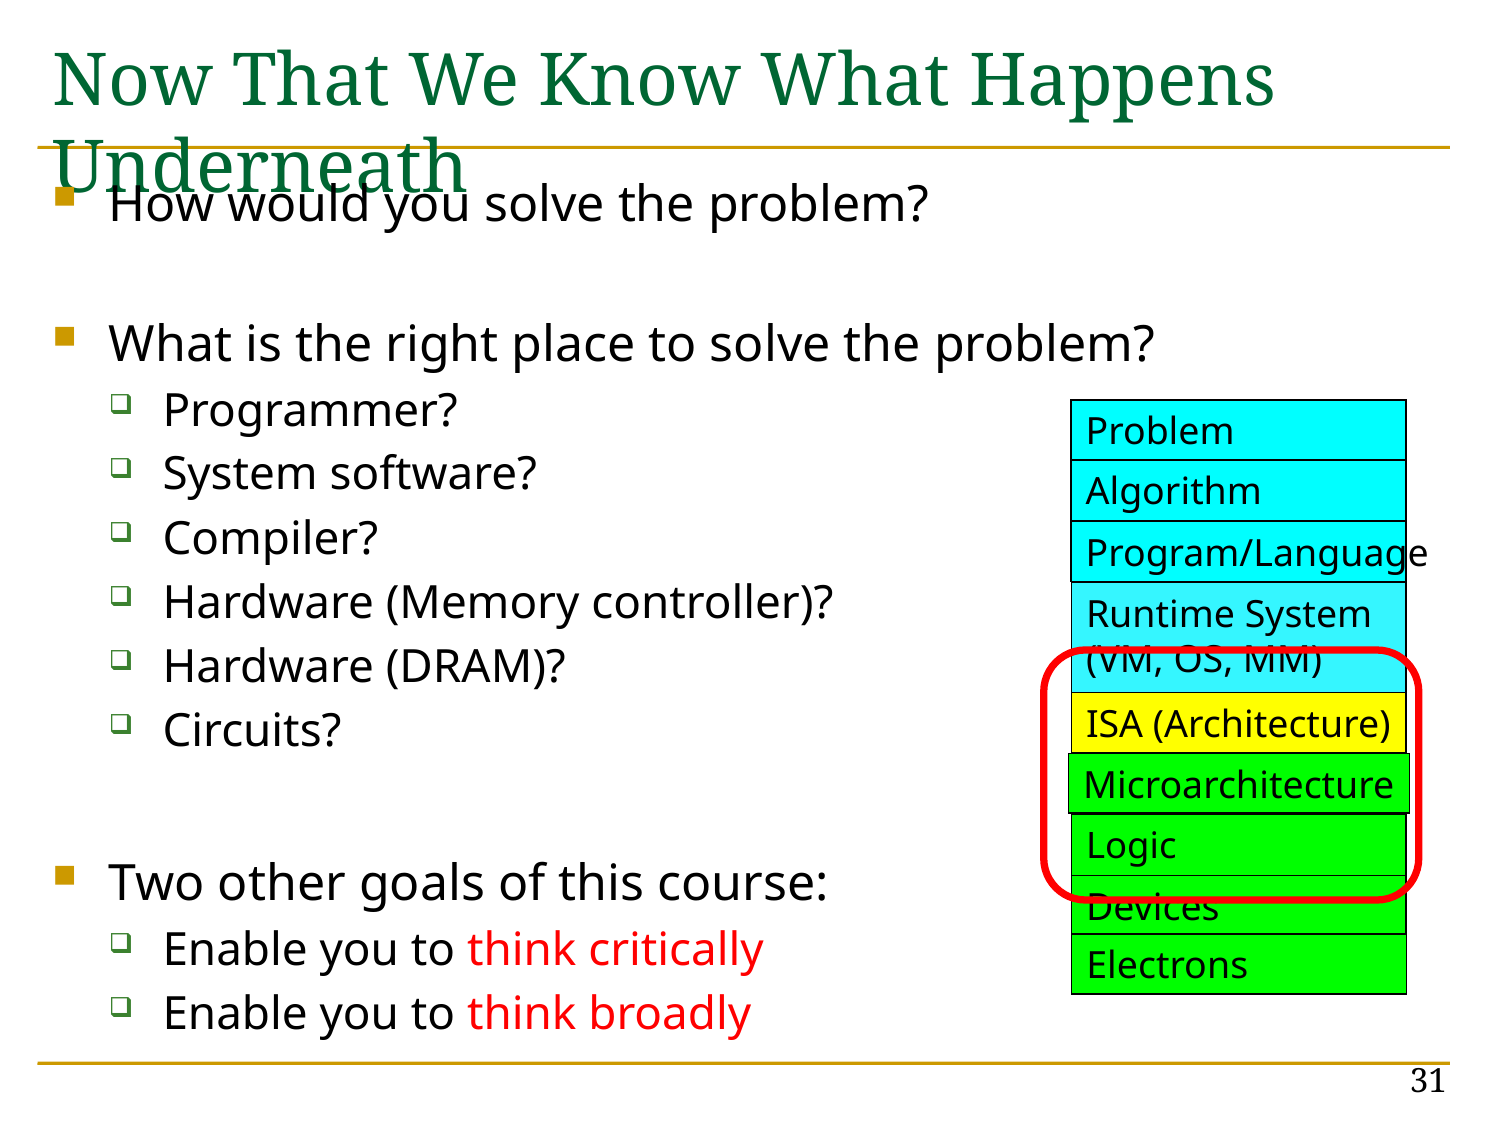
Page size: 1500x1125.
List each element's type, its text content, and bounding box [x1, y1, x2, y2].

text_box Devices [1071, 889, 1407, 933]
text_box Program/Language [1070, 521, 1406, 582]
text_box Electrons [1071, 933, 1407, 994]
text_box Runtime System (VM, OS, MM) [1071, 582, 1407, 661]
text_box Problem [1070, 399, 1406, 461]
text_box [1043, 649, 1419, 901]
list How would you solve the problem? What is the right place to solve the problem? Programmer? System software? Compiler? Hardware (Memory controller)? Hardware (DRAM)? Circuits? Two other goals of this course: Enable you to think critically Enable you to think broadly [37, 163, 1450, 1016]
text_box Algorithm [1070, 461, 1406, 521]
title Now That We Know What Happens Underneath [37, 24, 1500, 200]
slide_number 31 [1111, 1036, 1462, 1112]
